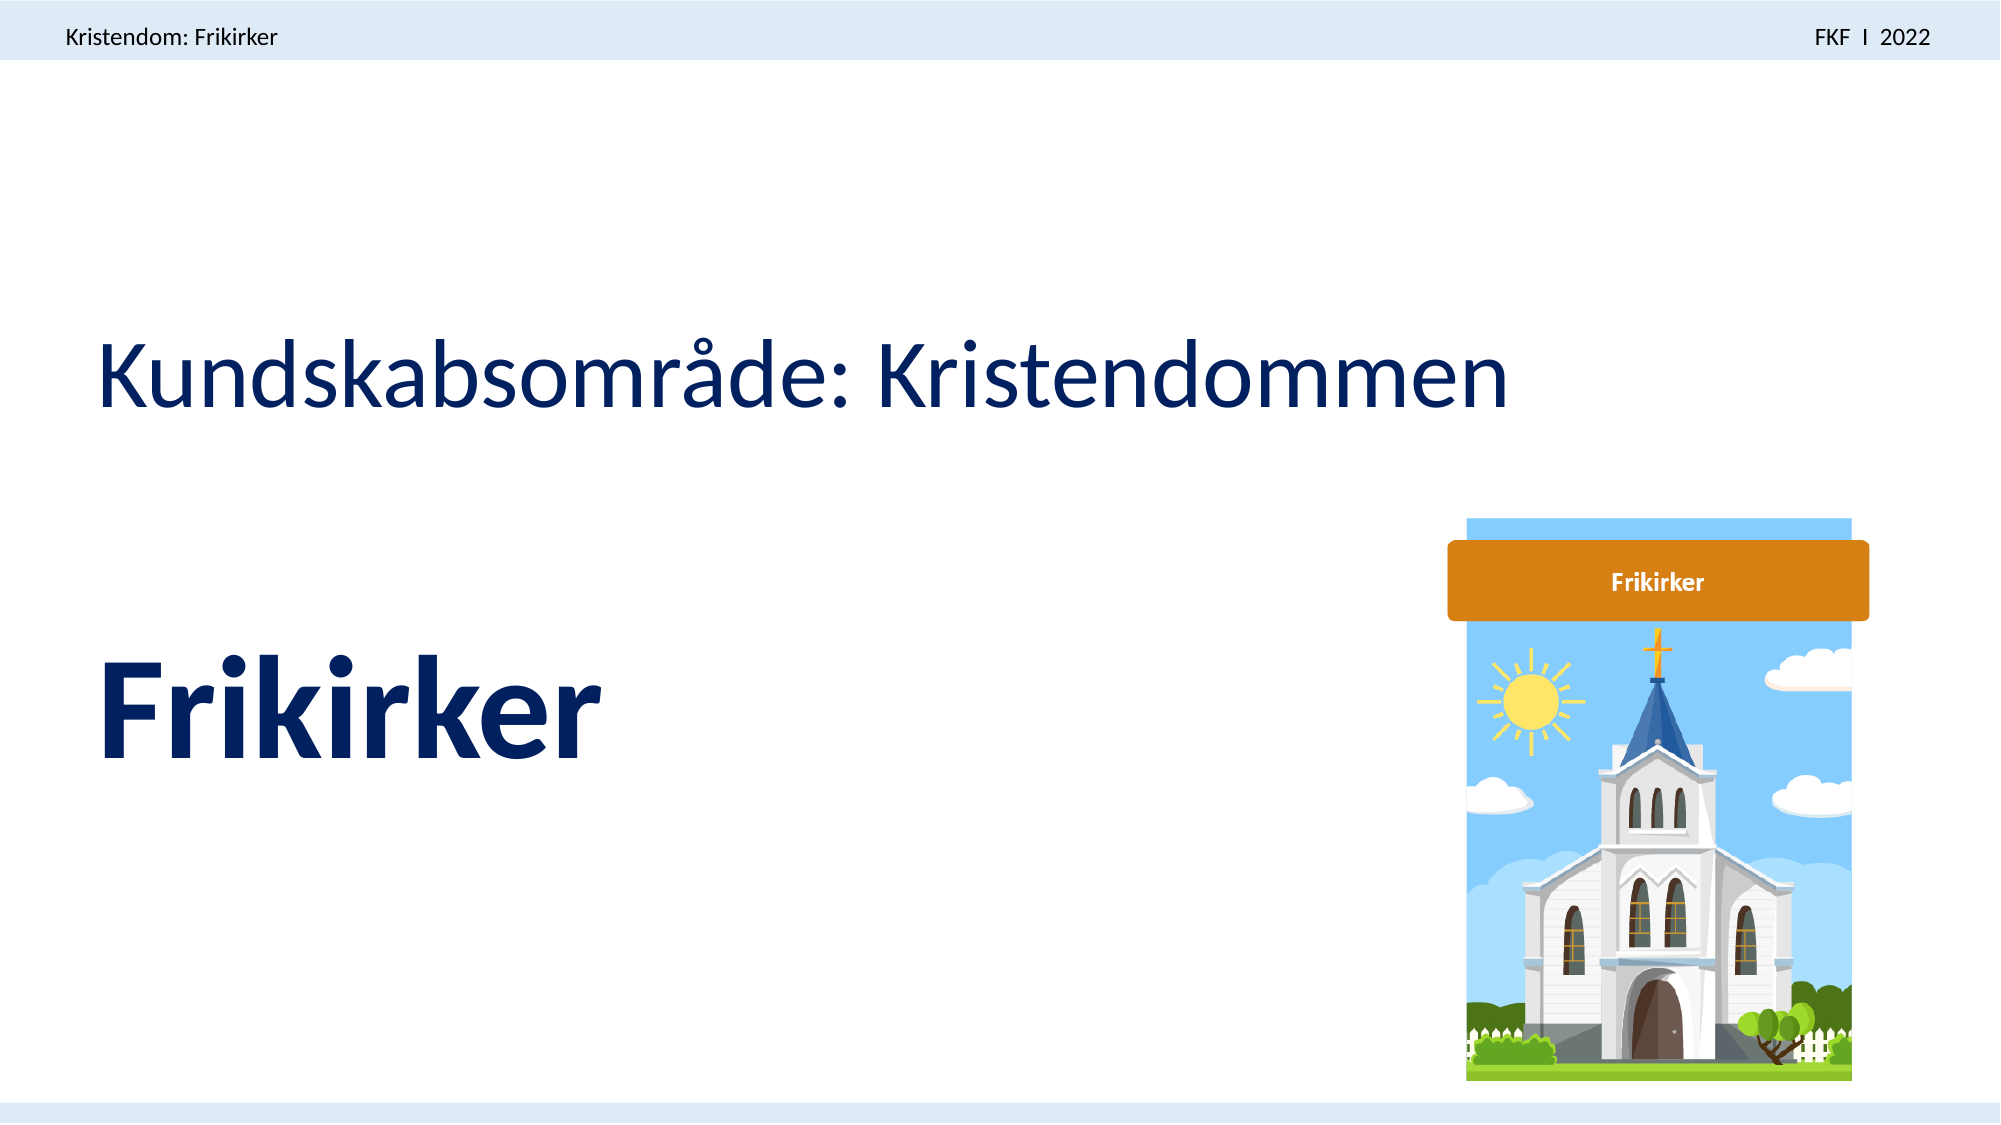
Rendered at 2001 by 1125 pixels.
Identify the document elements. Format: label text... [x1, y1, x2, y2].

text_box [0, 1102, 2000, 1123]
picture [1427, 500, 1918, 1095]
text_box Kristendom: Frikirker FKF I 2022 [0, 0, 2000, 61]
title Kundskabsområde: Kristendommen Frikirker [82, 315, 1617, 975]
